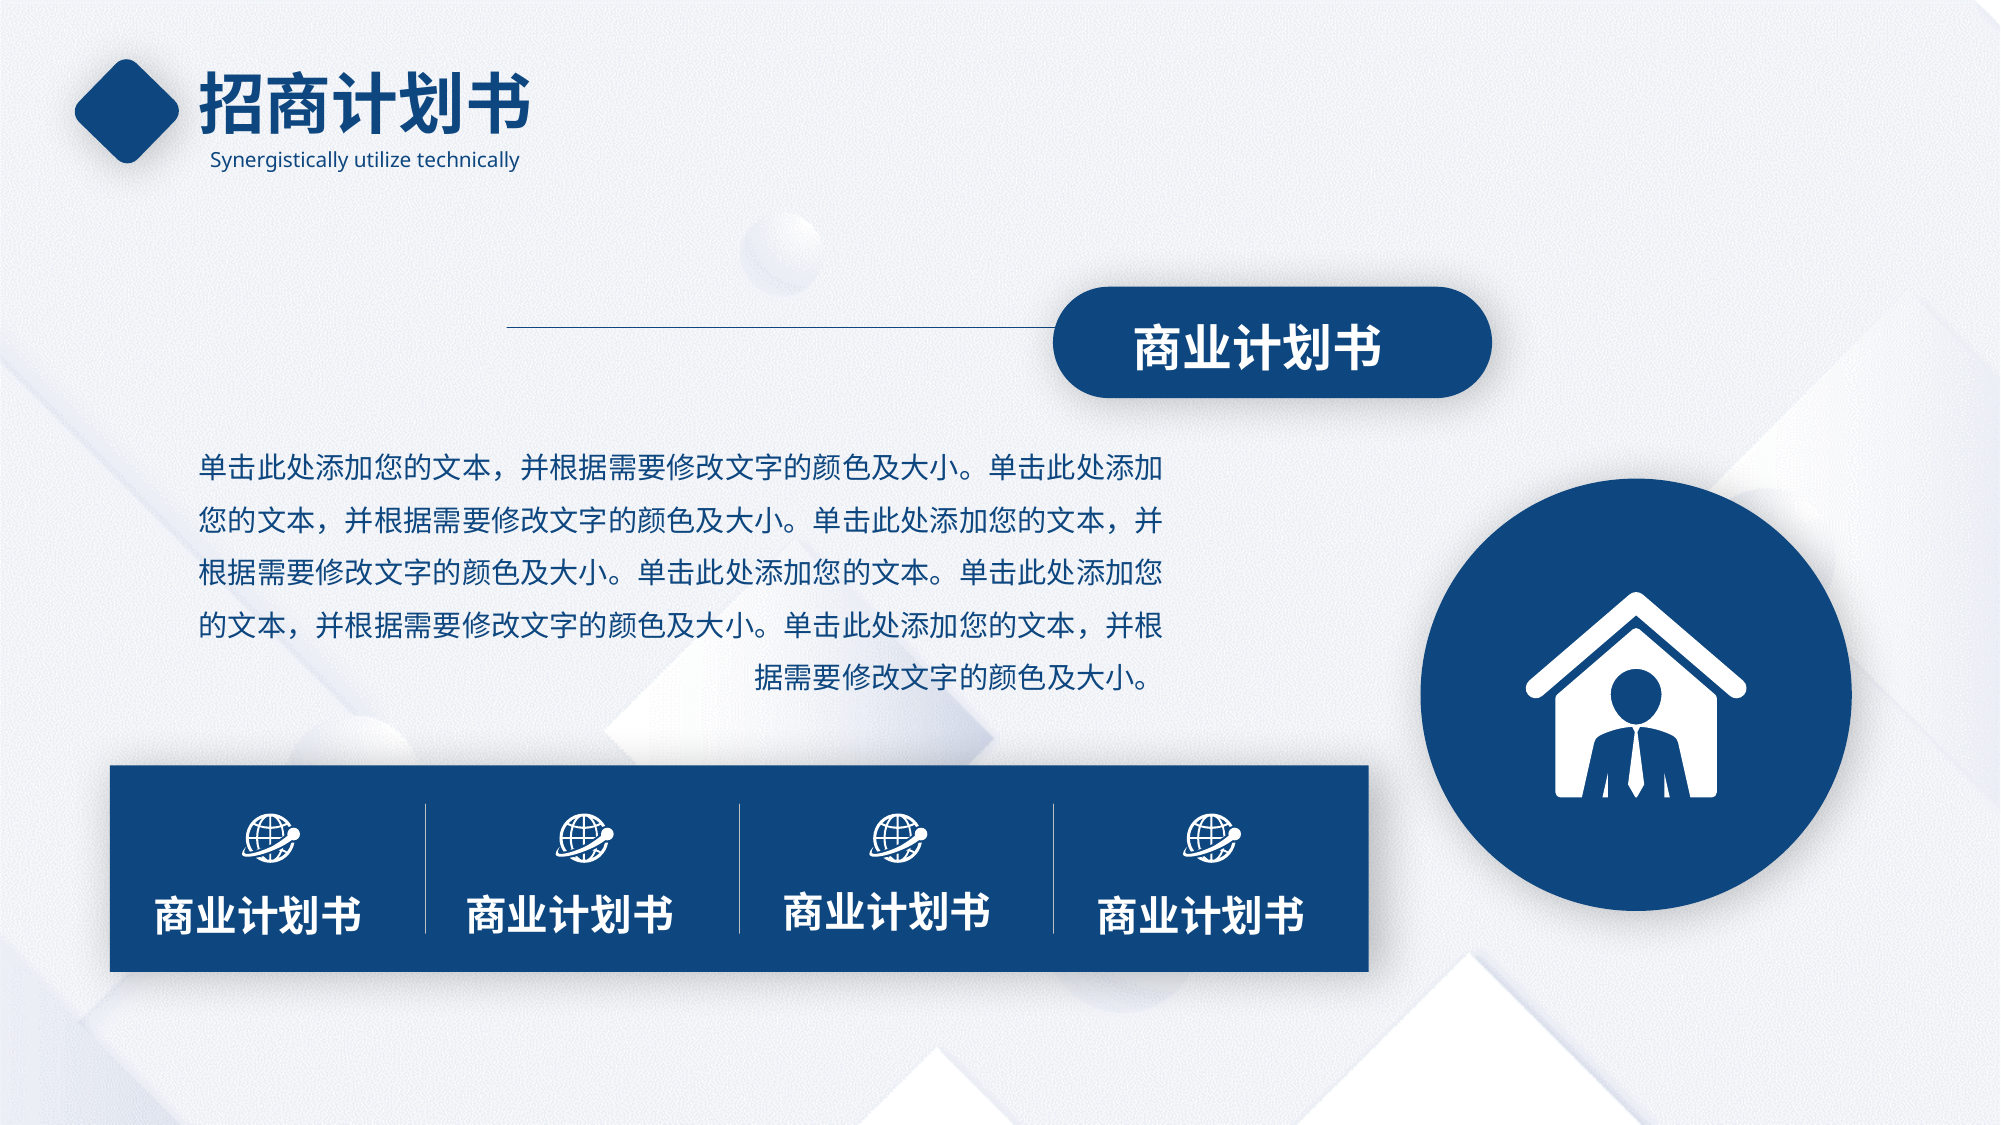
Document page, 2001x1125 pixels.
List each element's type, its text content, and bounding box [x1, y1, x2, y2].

text_box [869, 813, 928, 863]
text_box [74, 59, 179, 164]
text_box Synergistically utilize technically [210, 133, 544, 172]
text_box [109, 764, 1370, 973]
text_box 商业计划书 [768, 878, 1029, 943]
text_box [555, 813, 614, 863]
text_box 商业计划书 [1118, 309, 1428, 384]
text_box 单击此处添加您的文本，并根据需要修改文字的颜色及大小。单击此处添加您的文本，并根据需要修改文字的颜色及大小。单击此处添加您的文本，并根据需要修改文字的颜色及大小。单击此处添加您的文本。单击此处添加您的文本，并根据需要修改文字的颜色及大小。单击此处添加您的文本，并根据需要修改文字的颜色及大小。 [168, 424, 1179, 702]
text_box [1182, 813, 1241, 863]
text_box 商业计划书 [138, 881, 399, 947]
text_box [1051, 285, 1494, 400]
picture [0, 0, 2001, 1125]
text_box 商业计划书 [450, 881, 711, 947]
text_box [241, 813, 300, 863]
text_box 商业计划书 [1081, 881, 1342, 947]
text_box 招商计划书 [183, 54, 562, 150]
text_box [1420, 478, 1852, 911]
